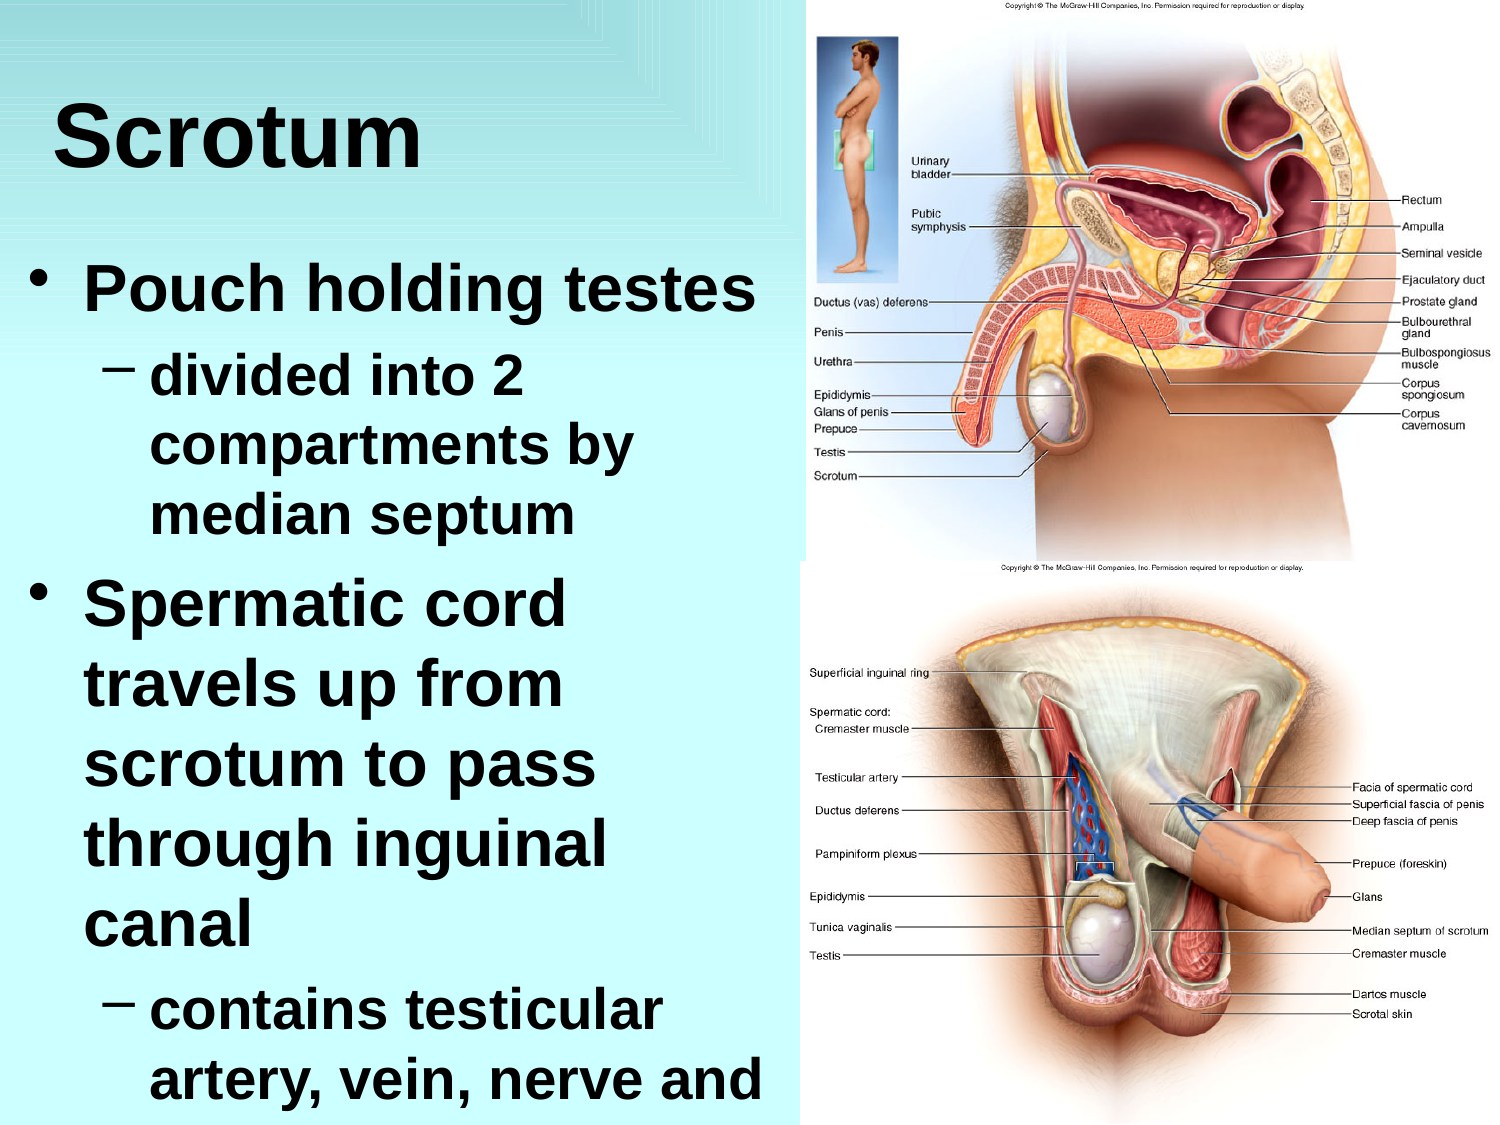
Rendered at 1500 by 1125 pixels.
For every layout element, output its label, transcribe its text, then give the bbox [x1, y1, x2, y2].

picture [799, 0, 1500, 1125]
title Scrotum [37, 37, 801, 226]
list Pouch holding testes divided into 2 compartments by median septum Spermatic cord travels up from scrotum to pass through inguinal canal contains testicular artery, vein, nerve and lymphatics [12, 237, 801, 1125]
